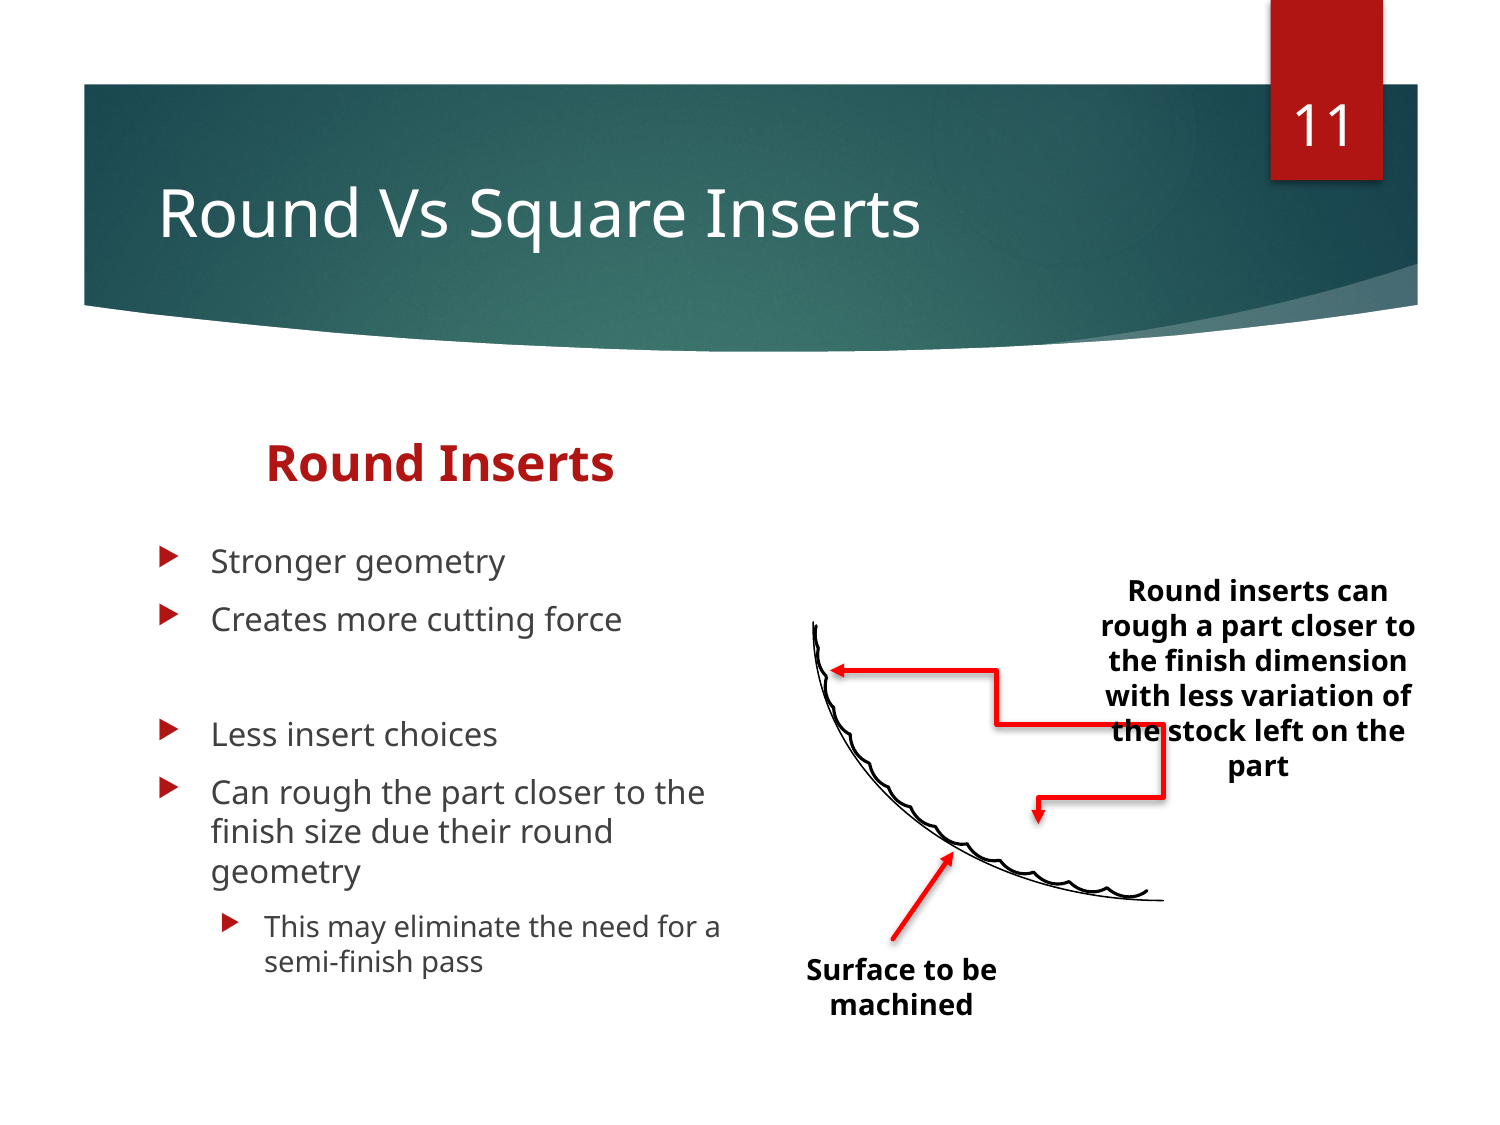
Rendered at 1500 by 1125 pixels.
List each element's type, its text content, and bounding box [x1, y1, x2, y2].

text_box [868, 756, 899, 788]
text_box [886, 775, 916, 809]
text_box [813, 624, 845, 650]
list Stronger geometry Creates more cutting force Less insert choices Can rough the part closer to the finish size due their round geometry This may eliminate the need for a semi-finish pass [142, 532, 739, 988]
text_box [1068, 871, 1107, 894]
text_box [816, 649, 847, 676]
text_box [1024, 732, 1173, 864]
text_box Round inserts can rough a part closer to the finish dimension with less variation of the stock left on the part [1070, 564, 1447, 790]
title Round Vs Square Inserts [142, 152, 1183, 269]
text_box [1106, 871, 1149, 899]
text_box [1032, 871, 1069, 886]
text_box [965, 829, 999, 863]
list Round Inserts [142, 374, 739, 500]
slide_number 11 [1259, 48, 1390, 175]
text_box [998, 846, 1033, 876]
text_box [829, 670, 1164, 725]
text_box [892, 851, 954, 940]
text_box [909, 794, 938, 828]
text_box [848, 733, 880, 765]
text_box [839, 733, 1165, 902]
text_box [933, 812, 966, 846]
text_box [812, 621, 1070, 698]
text_box Surface to be machined [752, 944, 1051, 1029]
